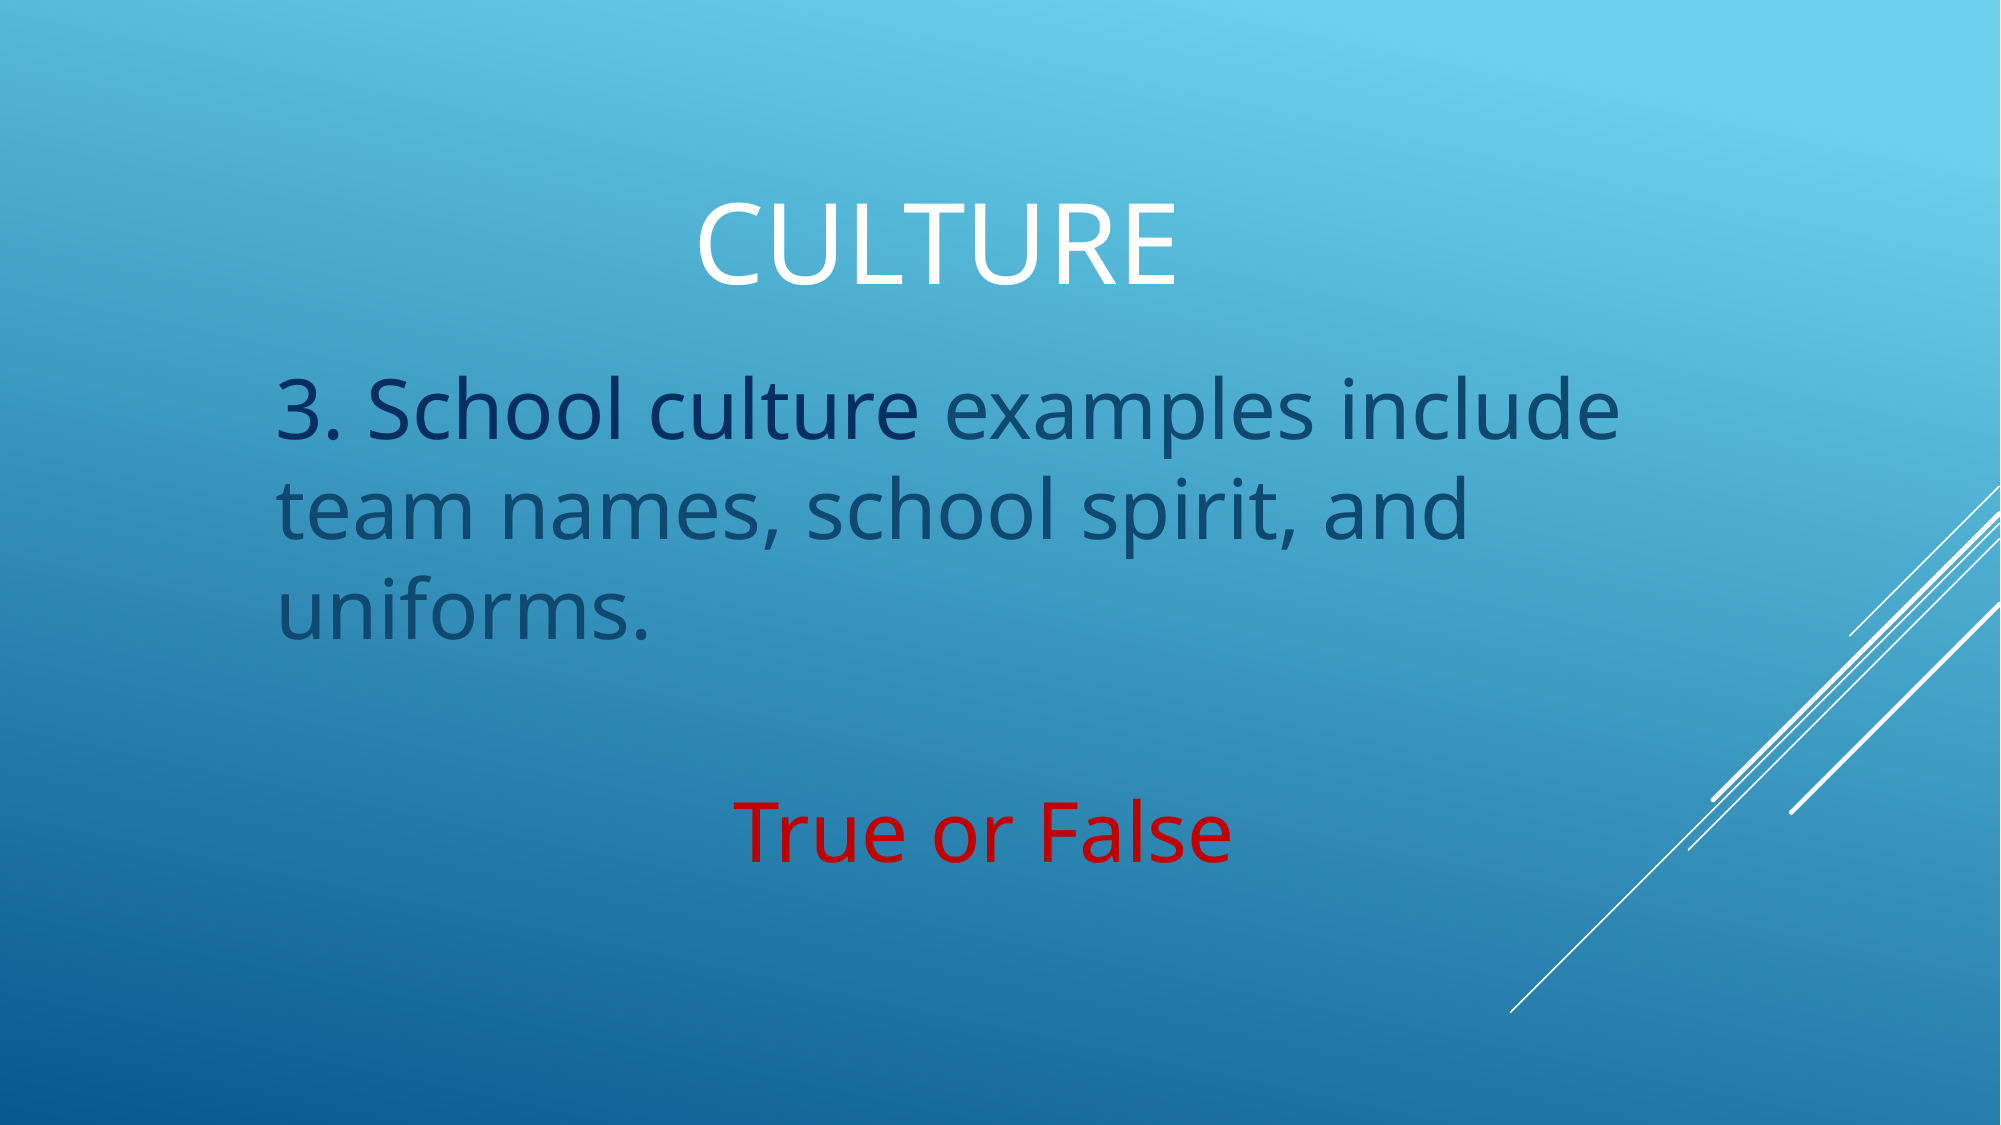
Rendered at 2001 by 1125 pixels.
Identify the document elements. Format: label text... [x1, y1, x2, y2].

title Culture [112, 112, 1763, 367]
list 3. School culture examples include team names, school spirit, and uniforms. True or False [260, 348, 1710, 984]
